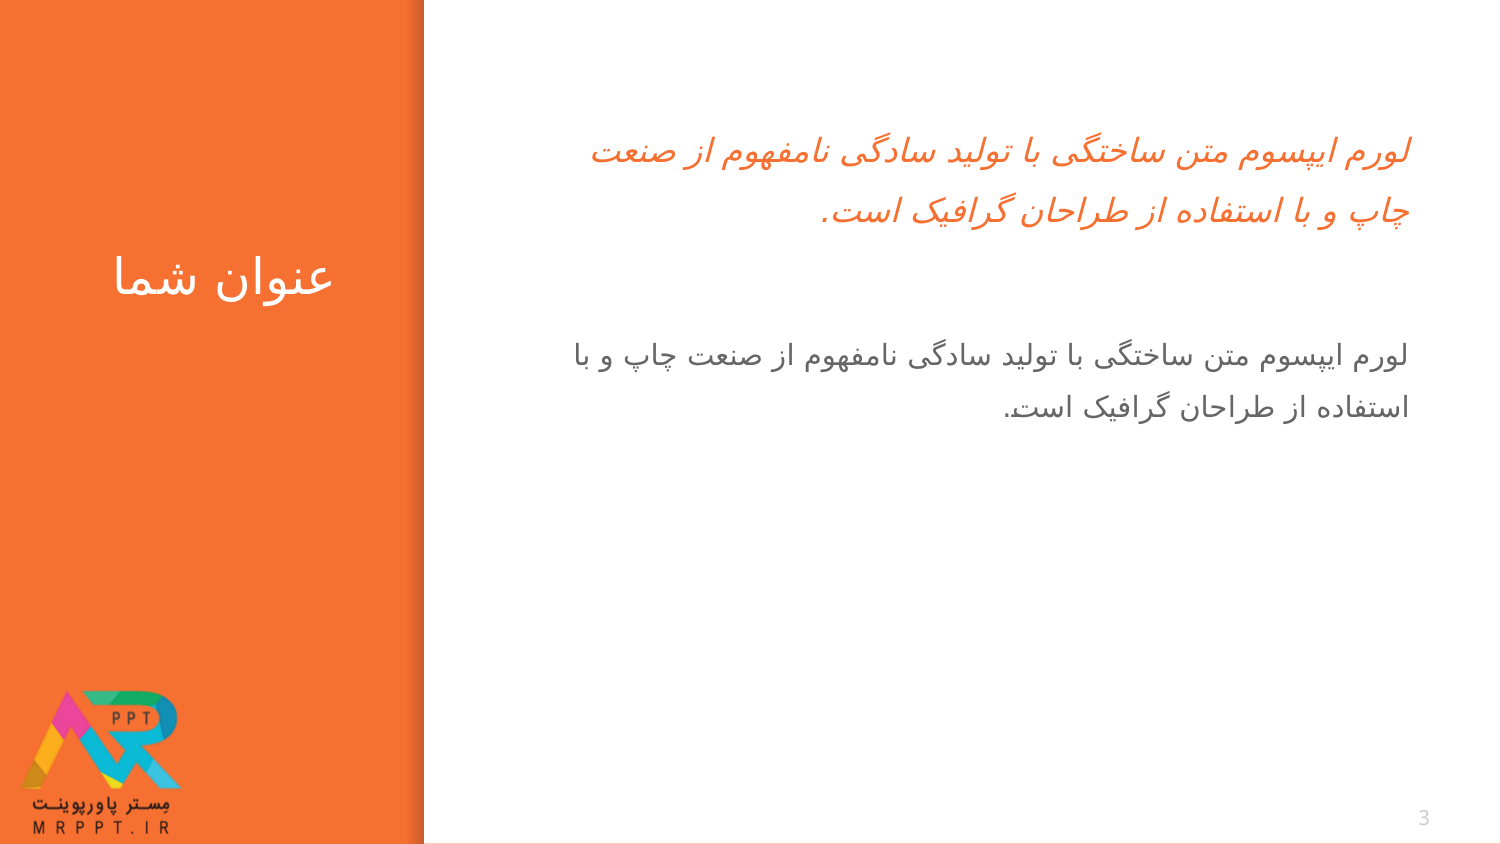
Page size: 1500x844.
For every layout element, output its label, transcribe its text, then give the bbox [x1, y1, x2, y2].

picture [0, 682, 201, 844]
list لورم ایپسوم متن ساختگی با تولید سادگی نامفهوم از صنعت چاپ و با استفاده از طراحان گرافیک است. [506, 94, 1425, 293]
list لورم ایپسوم متن ساختگی با تولید سادگی نامفهوم از صنعت چاپ و با استفاده از طراحان گرافیک است. [506, 303, 1425, 723]
title عنوان شما [48, 199, 385, 844]
slide_number 3 [1403, 779, 1494, 844]
